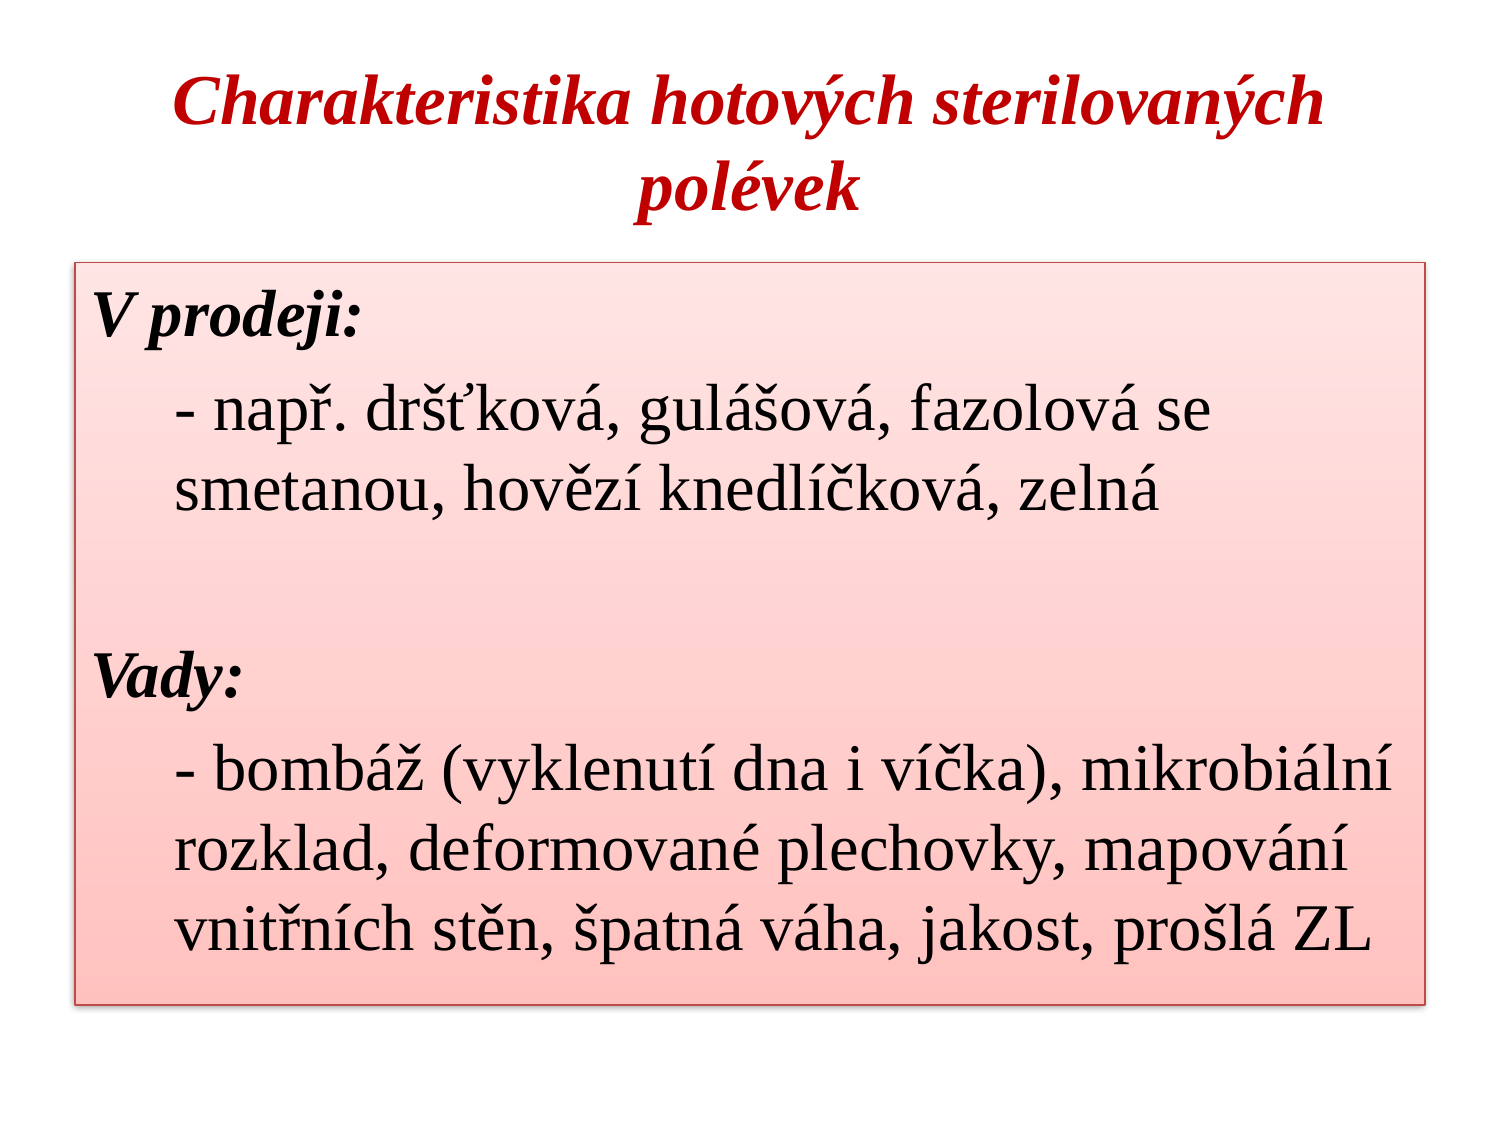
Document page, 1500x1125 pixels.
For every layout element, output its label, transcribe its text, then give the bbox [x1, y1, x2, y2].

title Charakteristika hotových sterilovaných polévek [75, 45, 1425, 233]
list V prodeji: - např. dršťková, gulášová, fazolová se smetanou, hovězí knedlíčková, zelná Vady: - bombáž (vyklenutí dna i víčka), mikrobiální rozklad, deformované plechovky, mapování vnitřních stěn, špatná váha, jakost, prošlá ZL [74, 262, 1426, 1006]
